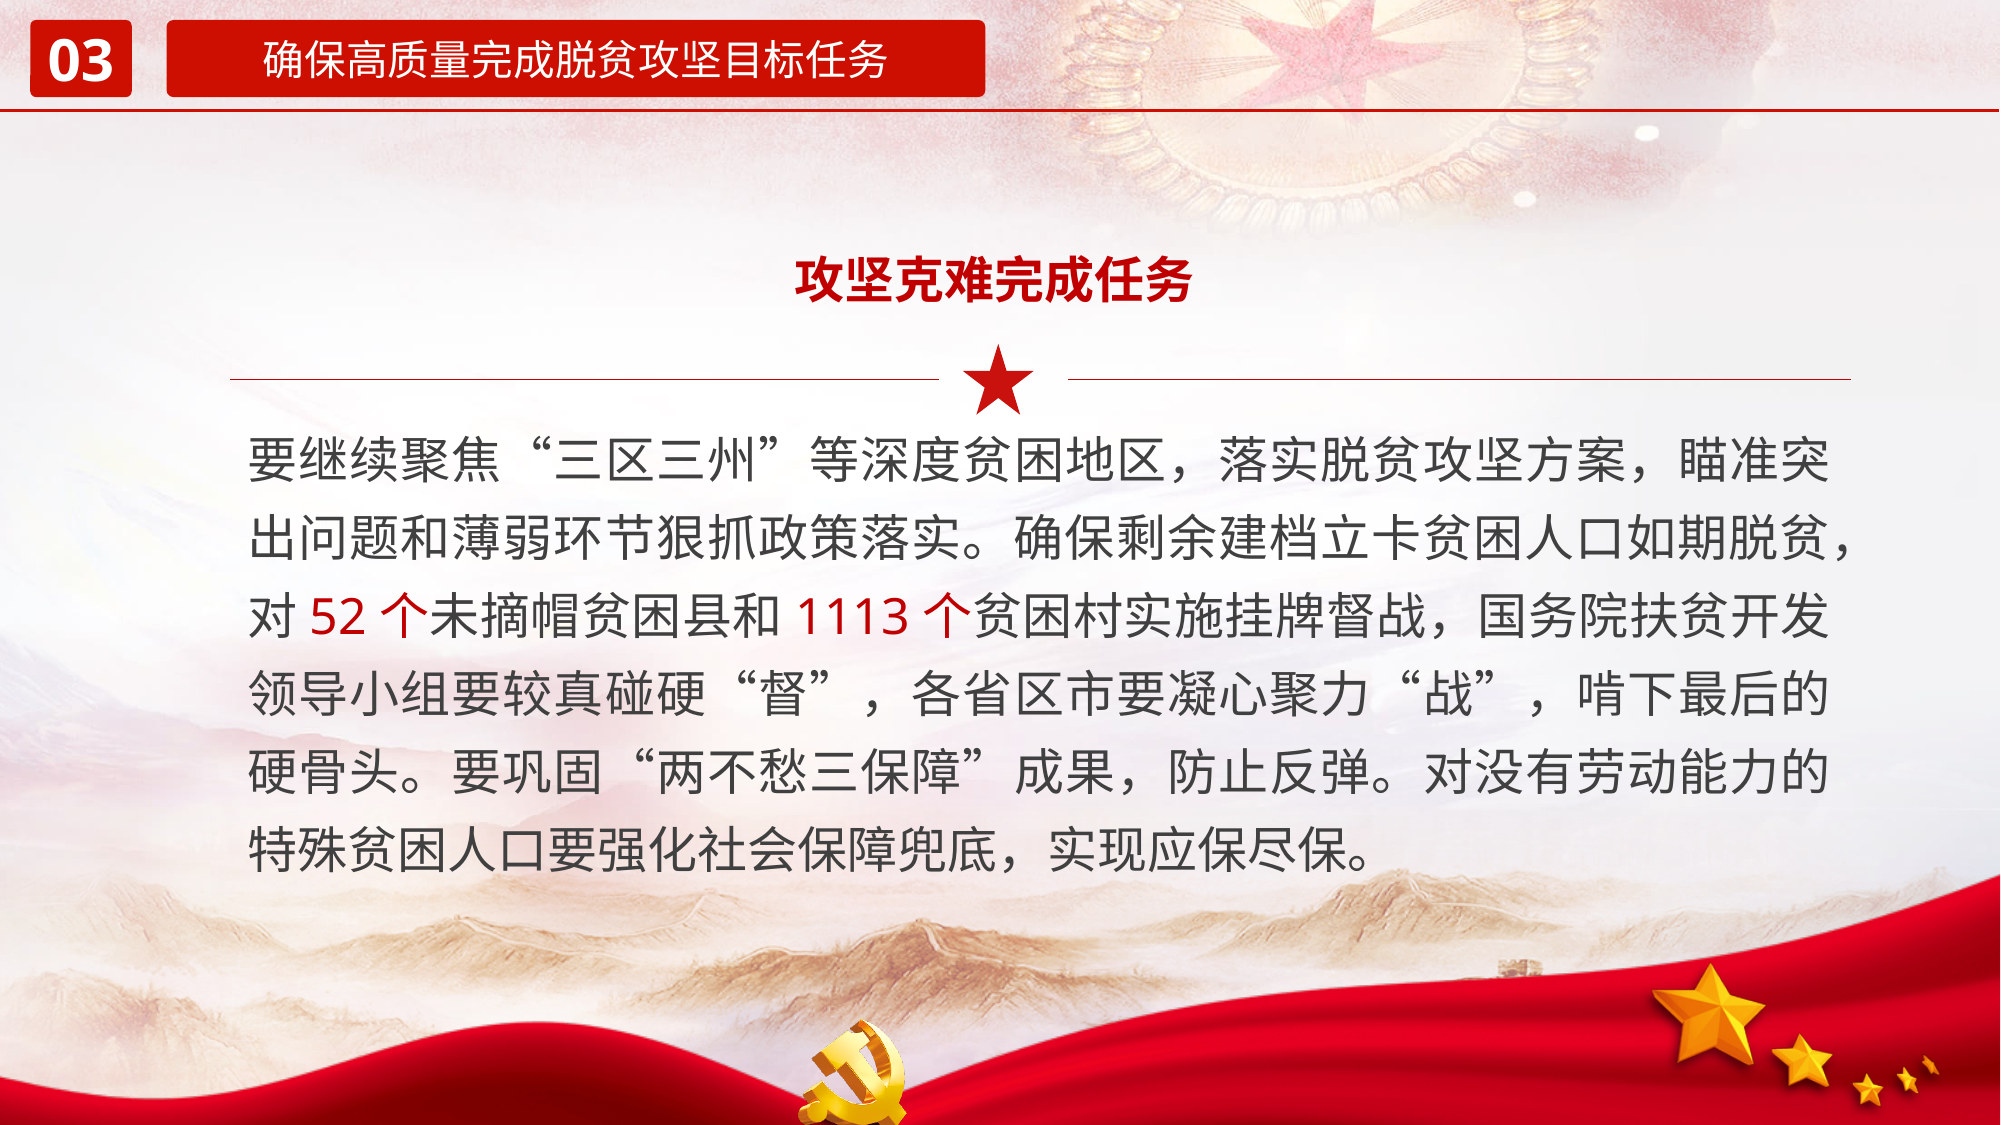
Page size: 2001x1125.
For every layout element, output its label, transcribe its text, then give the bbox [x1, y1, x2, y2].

text_box 要继续聚焦“三区三州”等深度贫困地区，落实脱贫攻坚方案，瞄准突出问题和薄弱环节狠抓政策落实。确保剩余建档立卡贫困人口如期脱贫，对52个未摘帽贫困县和1113个贫困村实施挂牌督战，国务院扶贫开发领导小组要较真碰硬“督”，各省区市要凝心聚力“战”，啃下最后的硬骨头。要巩固“两不愁三保障”成果，防止反弹。对没有劳动能力的特殊贫困人口要强化社会保障兜底，实现应保尽保。 [232, 426, 1846, 886]
picture [0, 0, 2001, 1125]
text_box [229, 343, 1852, 415]
text_box 攻坚克难完成任务 [321, 241, 1678, 316]
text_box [30, 19, 986, 98]
